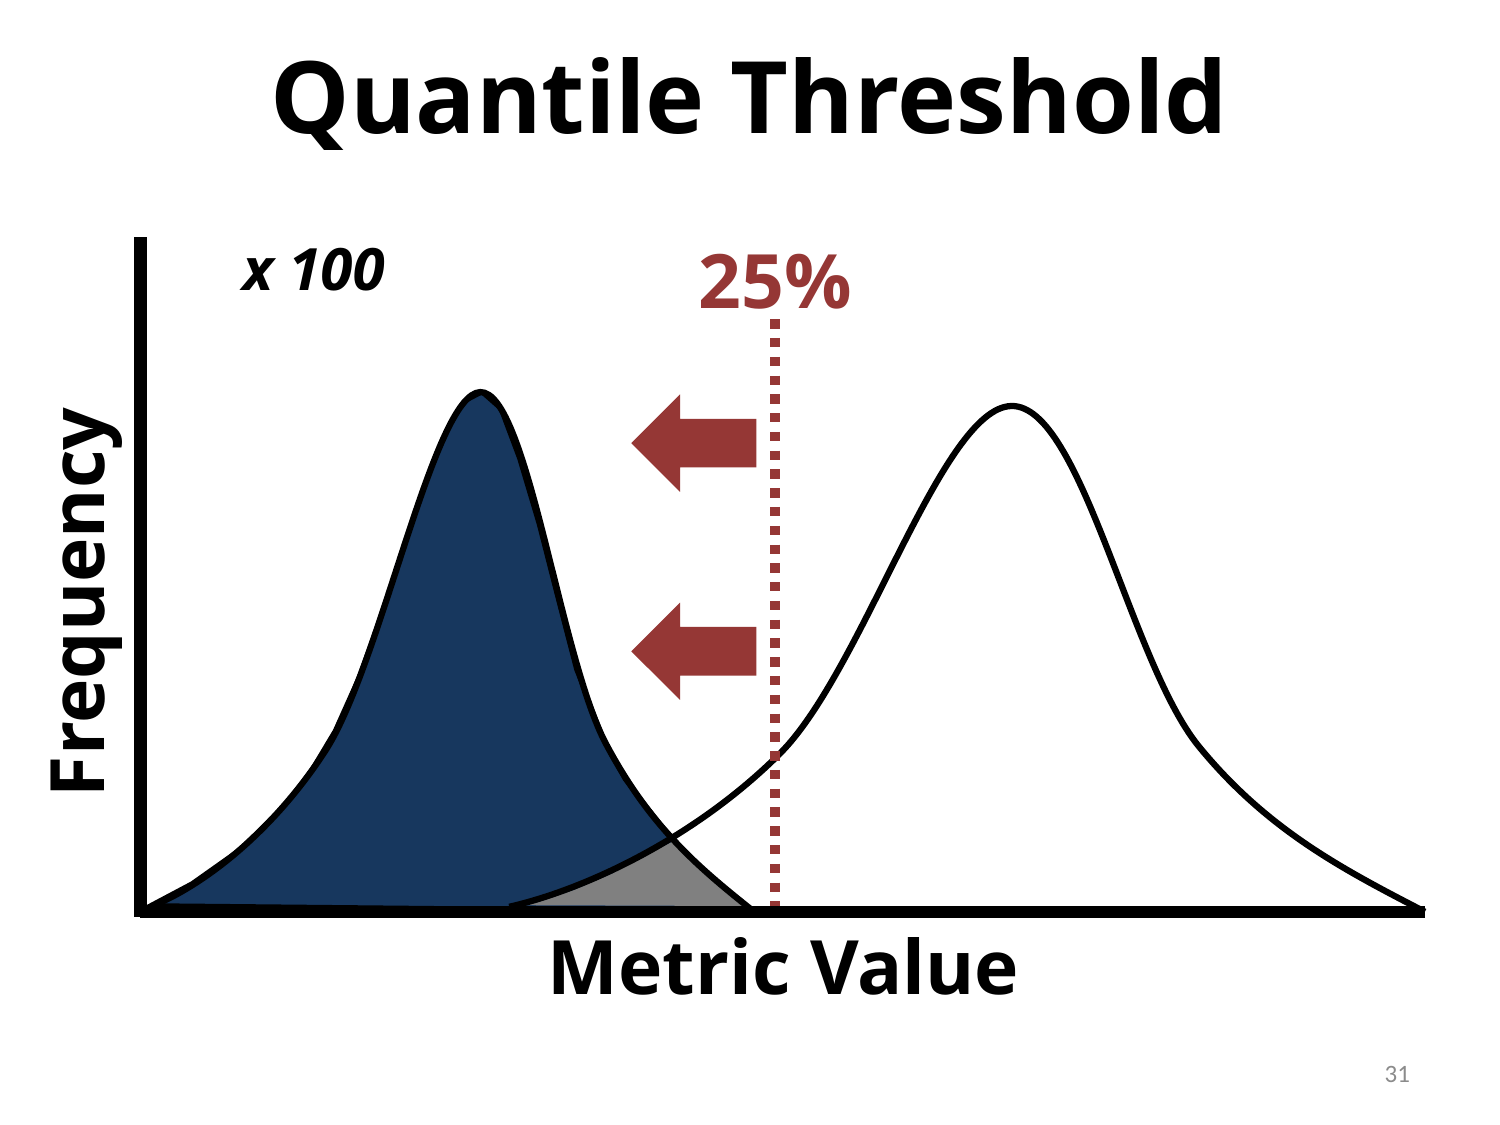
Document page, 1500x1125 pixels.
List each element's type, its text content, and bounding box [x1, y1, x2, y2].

text_box [629, 600, 759, 702]
text_box [144, 389, 756, 910]
slide_number 31 [1074, 1042, 1425, 1103]
text_box Metric Value [142, 917, 1425, 1018]
text_box [778, 403, 1426, 911]
title Quantile Threshold [75, 0, 1425, 188]
text_box [629, 392, 759, 494]
text_box 25% [680, 226, 869, 332]
text_box [508, 760, 770, 909]
text_box Frequency [22, 279, 128, 925]
